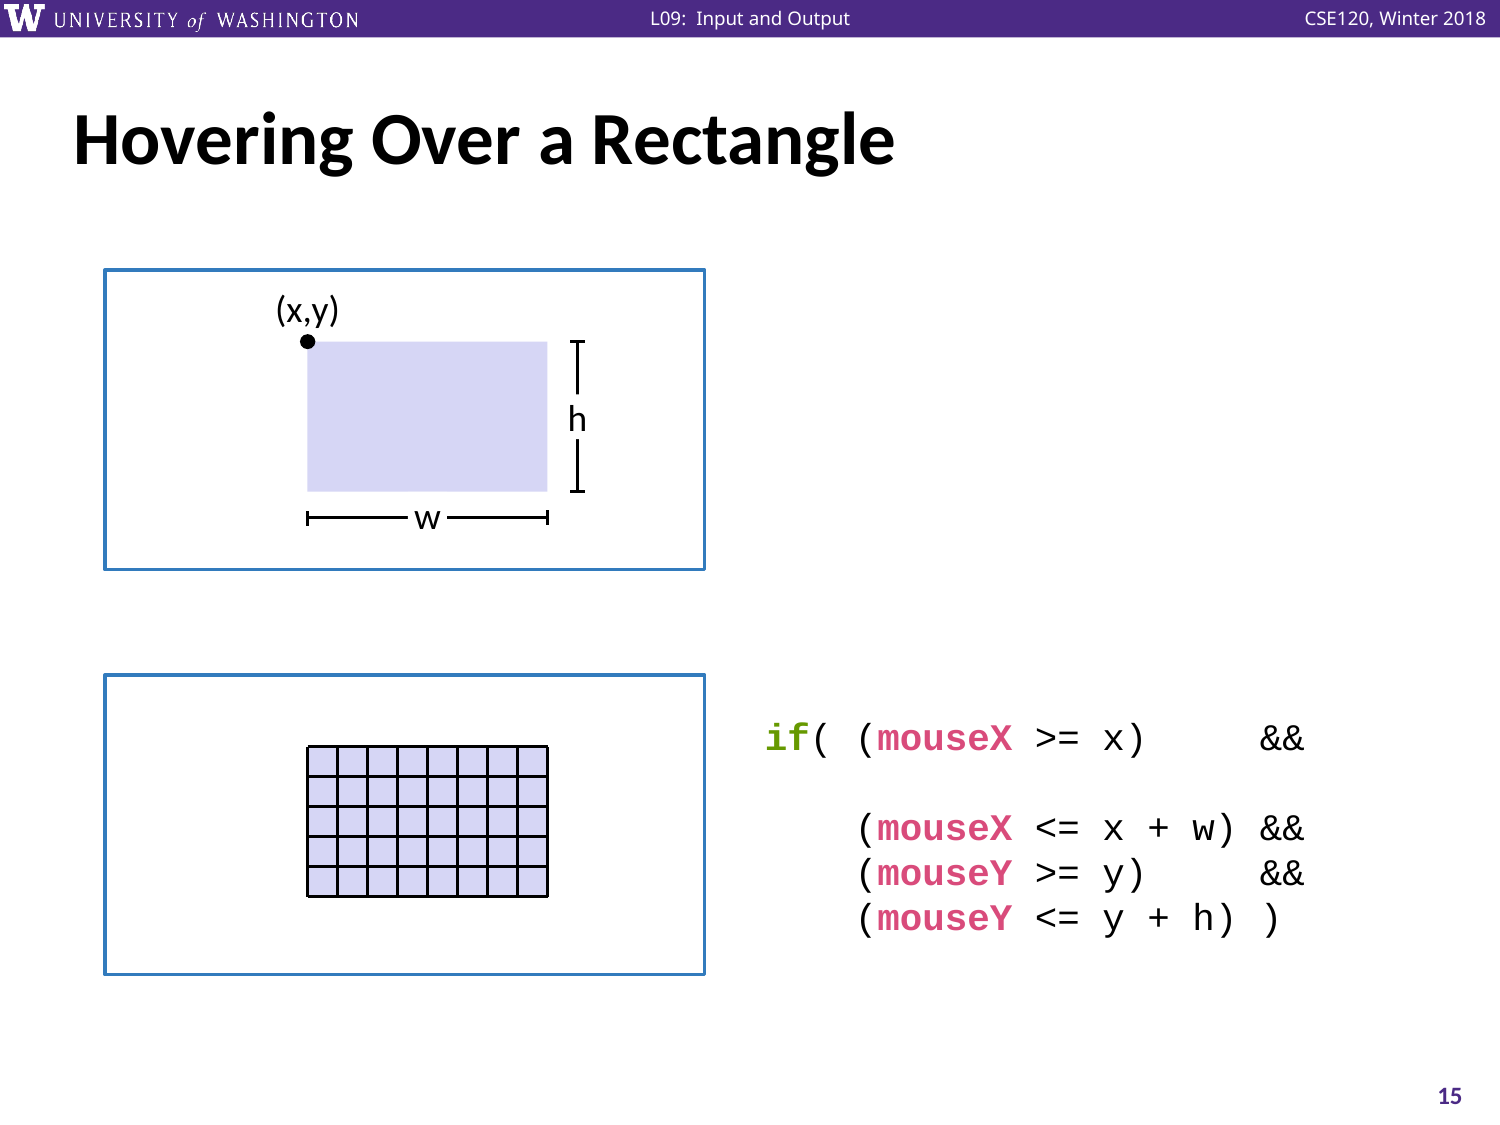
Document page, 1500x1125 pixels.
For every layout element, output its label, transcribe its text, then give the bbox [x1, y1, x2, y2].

slide_number 15 [1400, 1065, 1500, 1125]
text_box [124, 711, 1306, 932]
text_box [269, 284, 593, 530]
title Hovering Over a Rectangle [58, 71, 1438, 198]
text_box [104, 269, 705, 570]
picture [4, 4, 358, 32]
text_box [104, 674, 706, 976]
text_box if( (mouseX >= x) && (mouseX <= x + w) && (mouseY >= y) && (mouseY <= y + h) ) [749, 674, 1350, 975]
